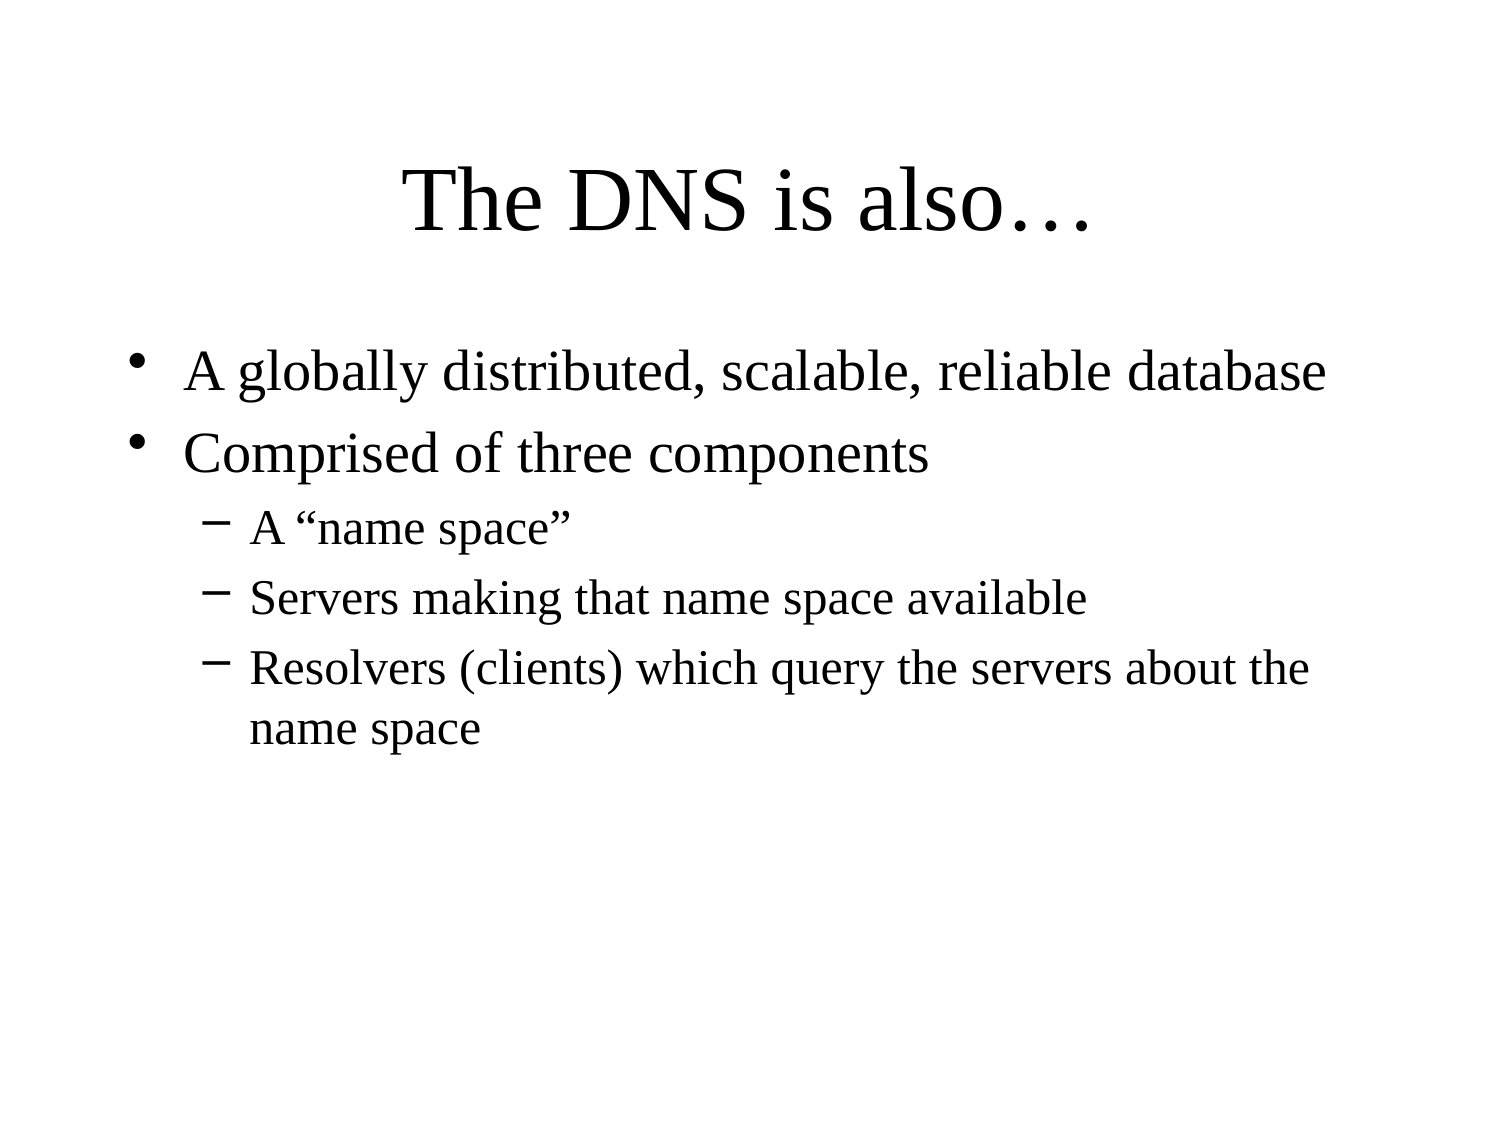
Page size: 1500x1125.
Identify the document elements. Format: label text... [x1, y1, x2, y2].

list A globally distributed, scalable, reliable database Comprised of three components A “name space” Servers making that name space available Resolvers (clients) which query the servers about the name space [112, 324, 1388, 1000]
title The DNS is also… [112, 99, 1388, 288]
